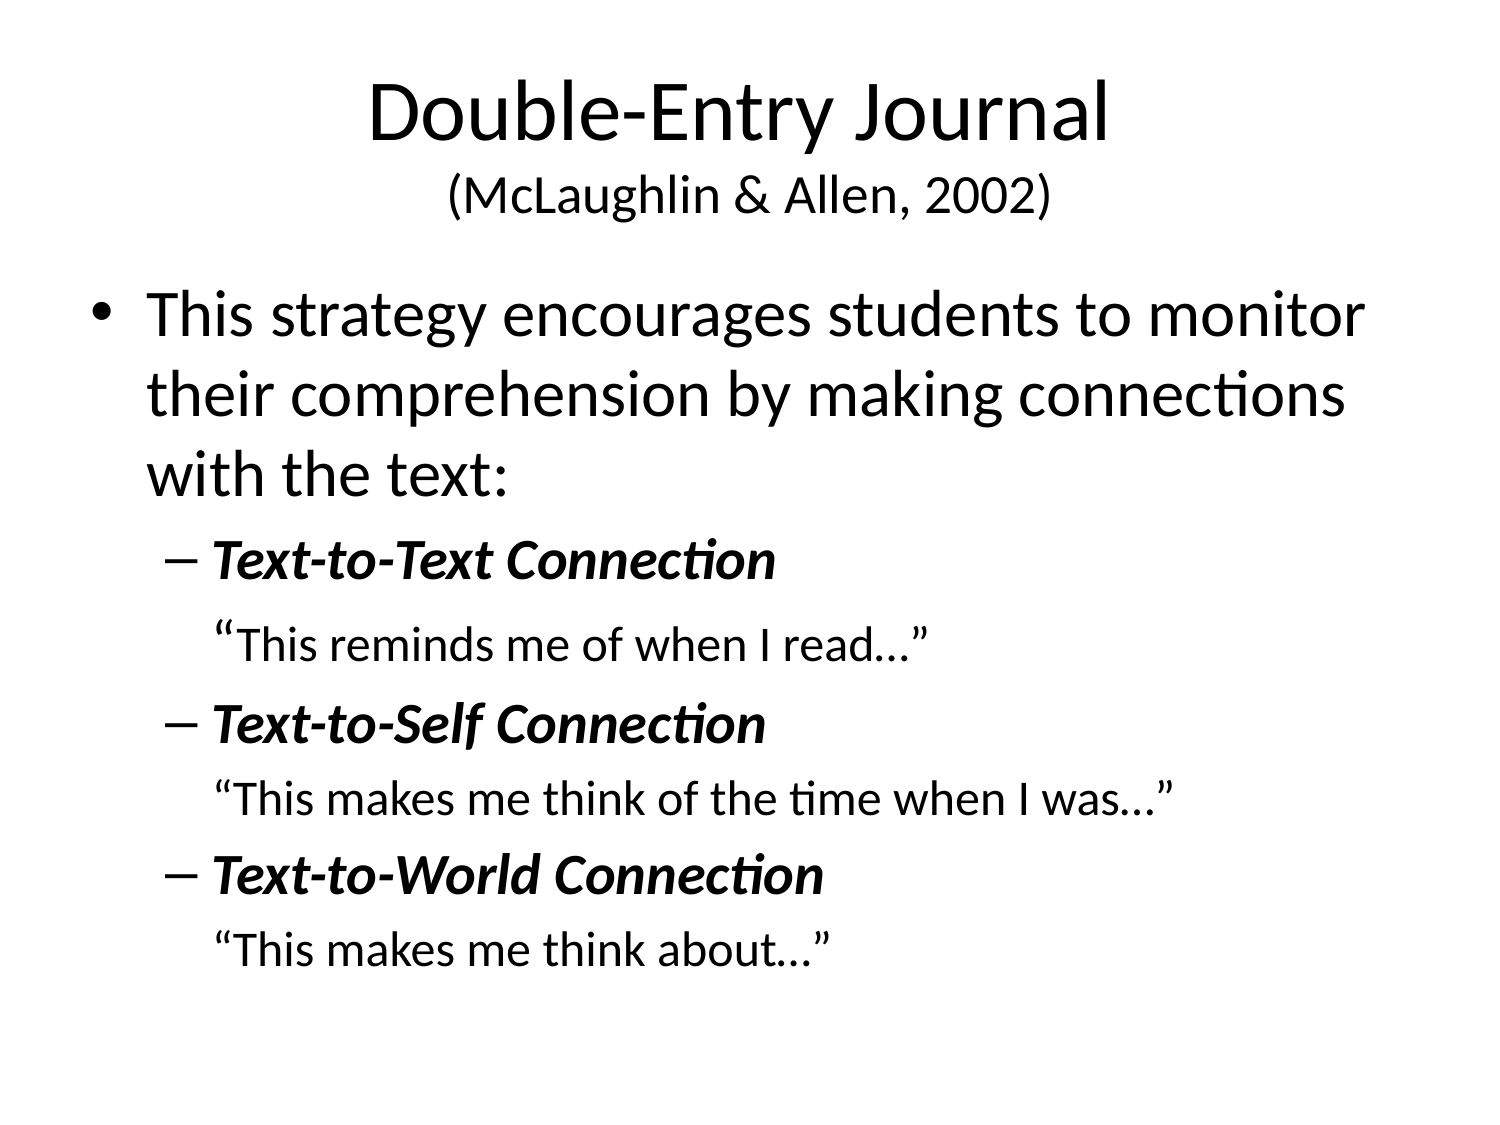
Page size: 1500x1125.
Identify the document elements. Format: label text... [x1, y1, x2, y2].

title Double-Entry Journal (McLaughlin & Allen, 2002) [75, 45, 1425, 233]
list This strategy encourages students to monitor their comprehension by making connections with the text: Text-to-Text Connection “This reminds me of when I read…” Text-to-Self Connection “This makes me think of the time when I was…” Text-to-World Connection “This makes me think about…” [75, 262, 1425, 1005]
